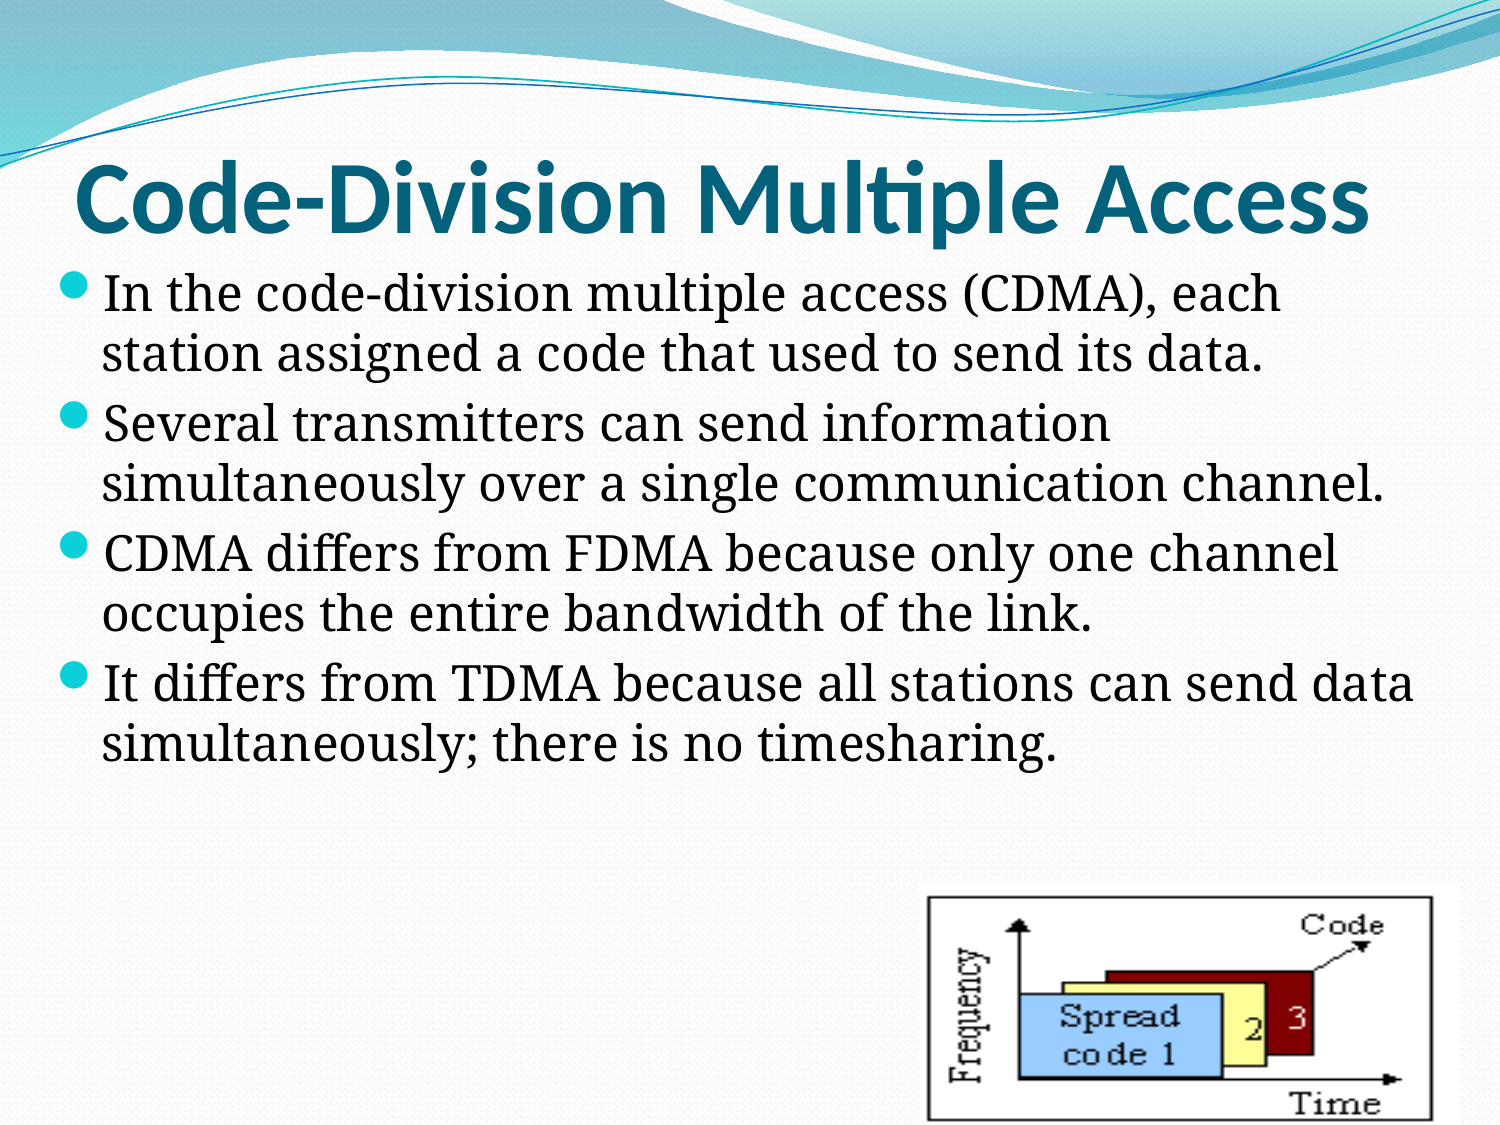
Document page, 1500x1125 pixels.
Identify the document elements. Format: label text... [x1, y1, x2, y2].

list In the code-division multiple access (CDMA), each station assigned a code that used to send its data. Several transmitters can send information simultaneously over a single communication channel. CDMA differs from FDMA because only one channel occupies the entire bandwidth of the link. It differs from TDMA because all stations can send data simultaneously; there is no timesharing. [41, 253, 1459, 974]
picture [919, 881, 1459, 1125]
title Code-Division Multiple Access [75, 66, 1425, 253]
